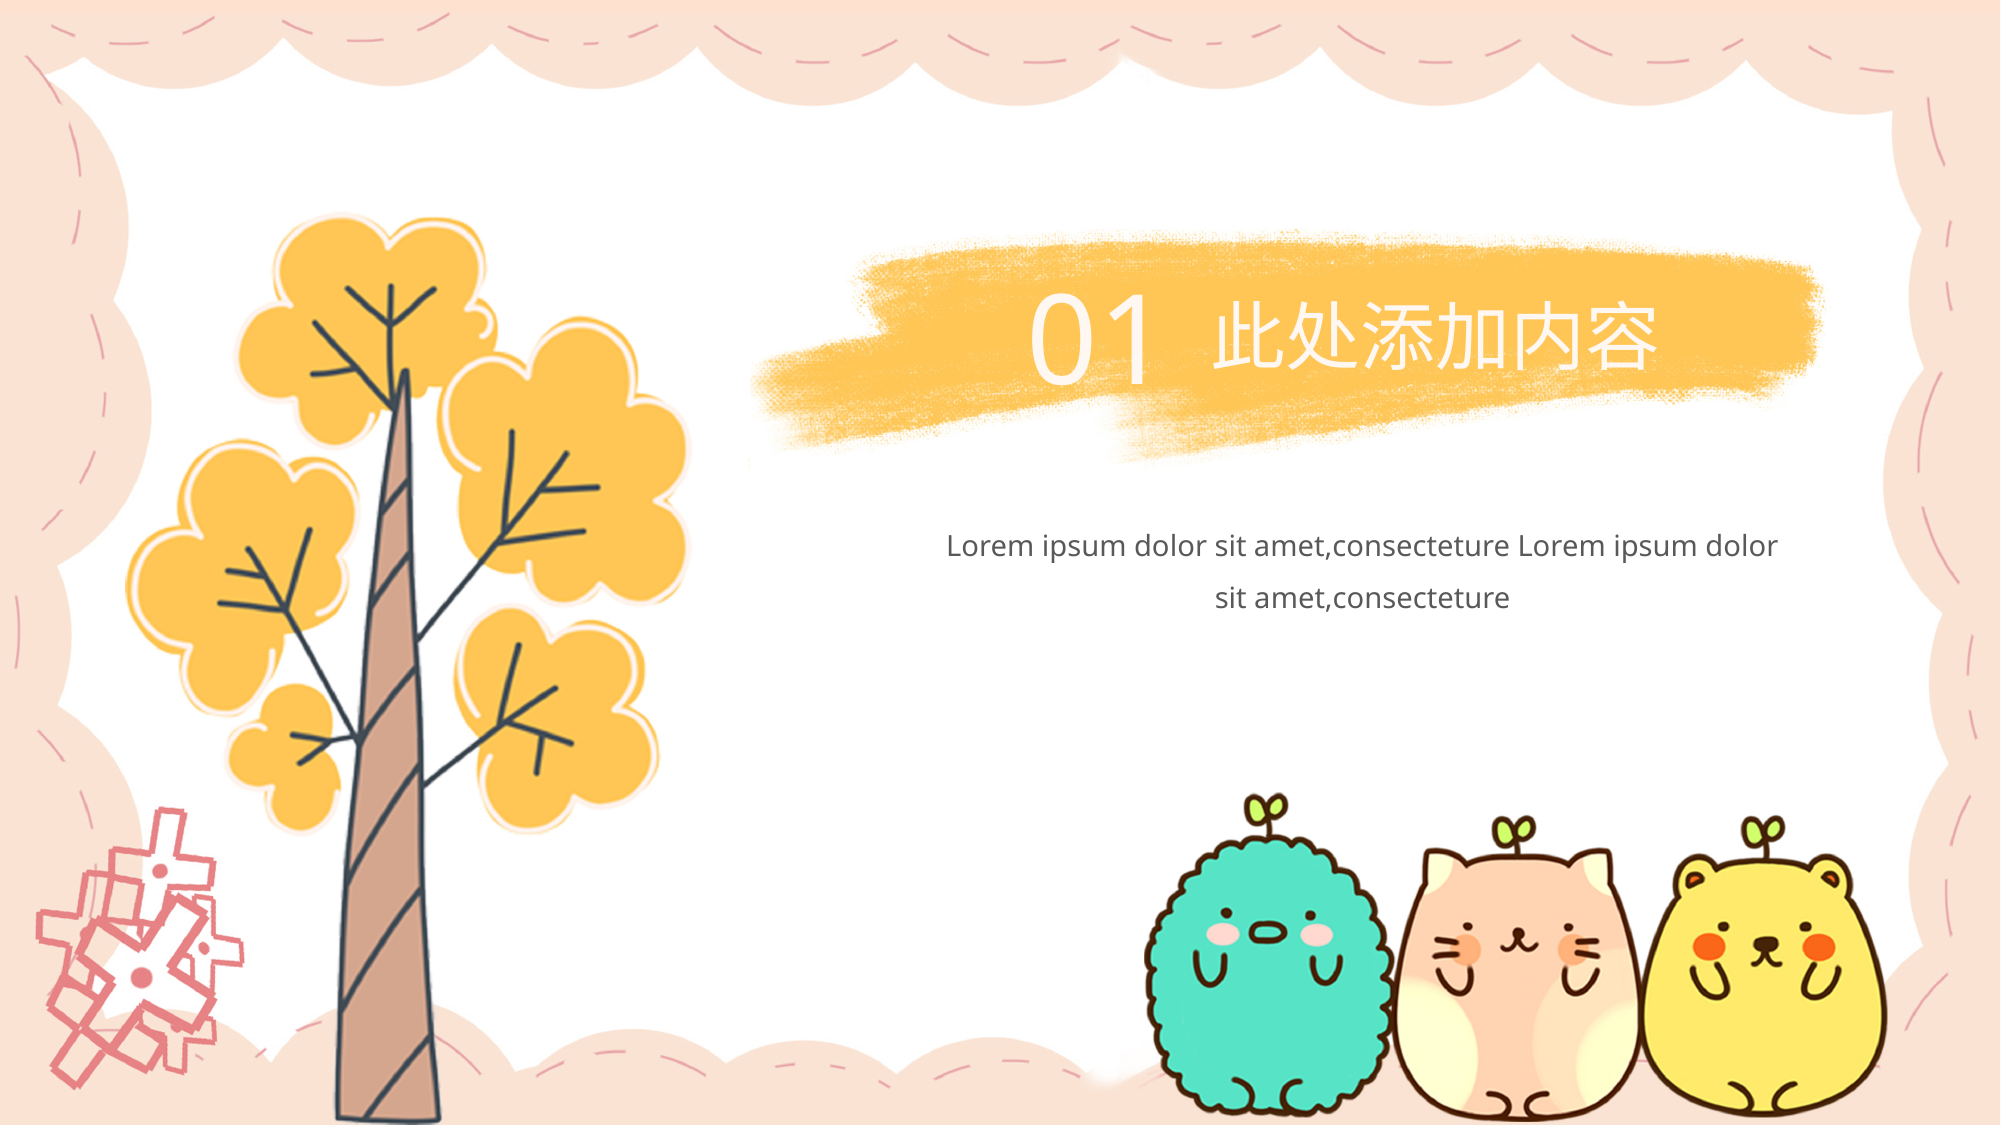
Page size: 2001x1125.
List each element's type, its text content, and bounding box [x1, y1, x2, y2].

picture [0, 0, 2001, 1125]
text_box 01 [1009, 251, 1187, 417]
text_box 此处添加内容 [1195, 282, 1676, 387]
text_box Lorem ipsum dolor sit amet,consecteture Lorem ipsum dolor sit amet,consecteture [919, 501, 1806, 622]
